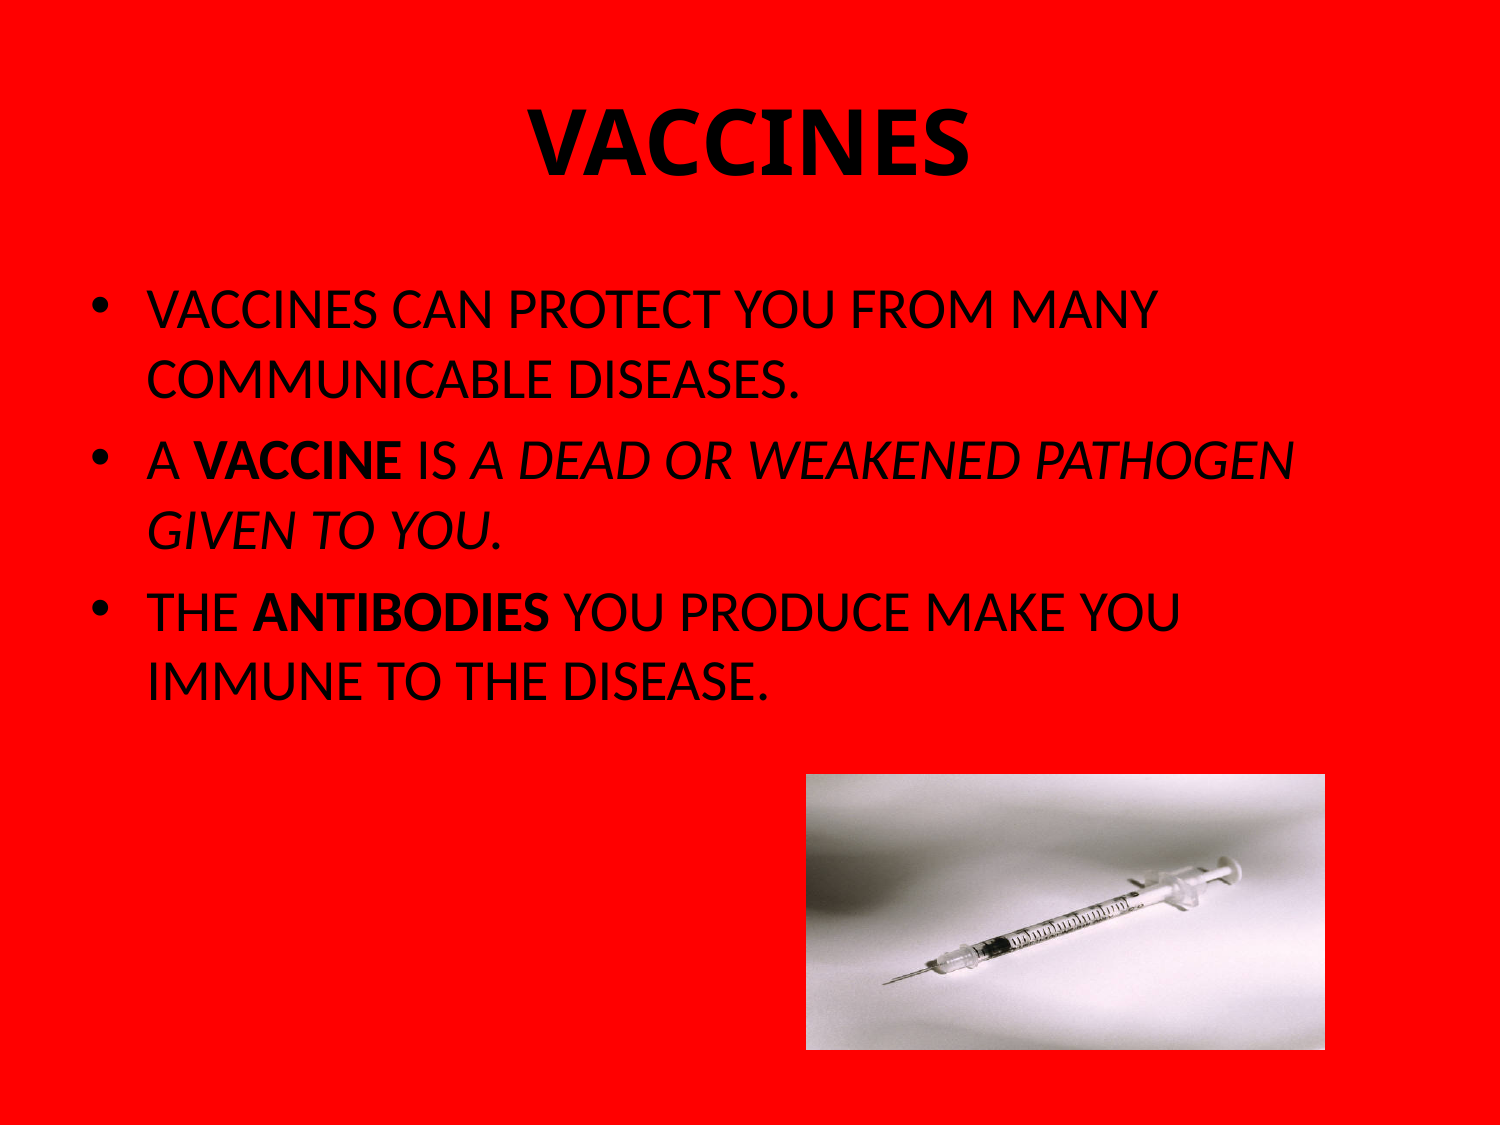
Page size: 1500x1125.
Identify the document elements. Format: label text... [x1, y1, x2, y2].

list VACCINES CAN PROTECT YOU FROM MANY COMMUNICABLE DISEASES. A VACCINE IS A DEAD OR WEAKENED PATHOGEN GIVEN TO YOU. THE ANTIBODIES YOU PRODUCE MAKE YOU IMMUNE TO THE DISEASE. [75, 262, 1425, 1005]
title VACCINES [75, 45, 1425, 233]
picture [806, 774, 1326, 1051]
